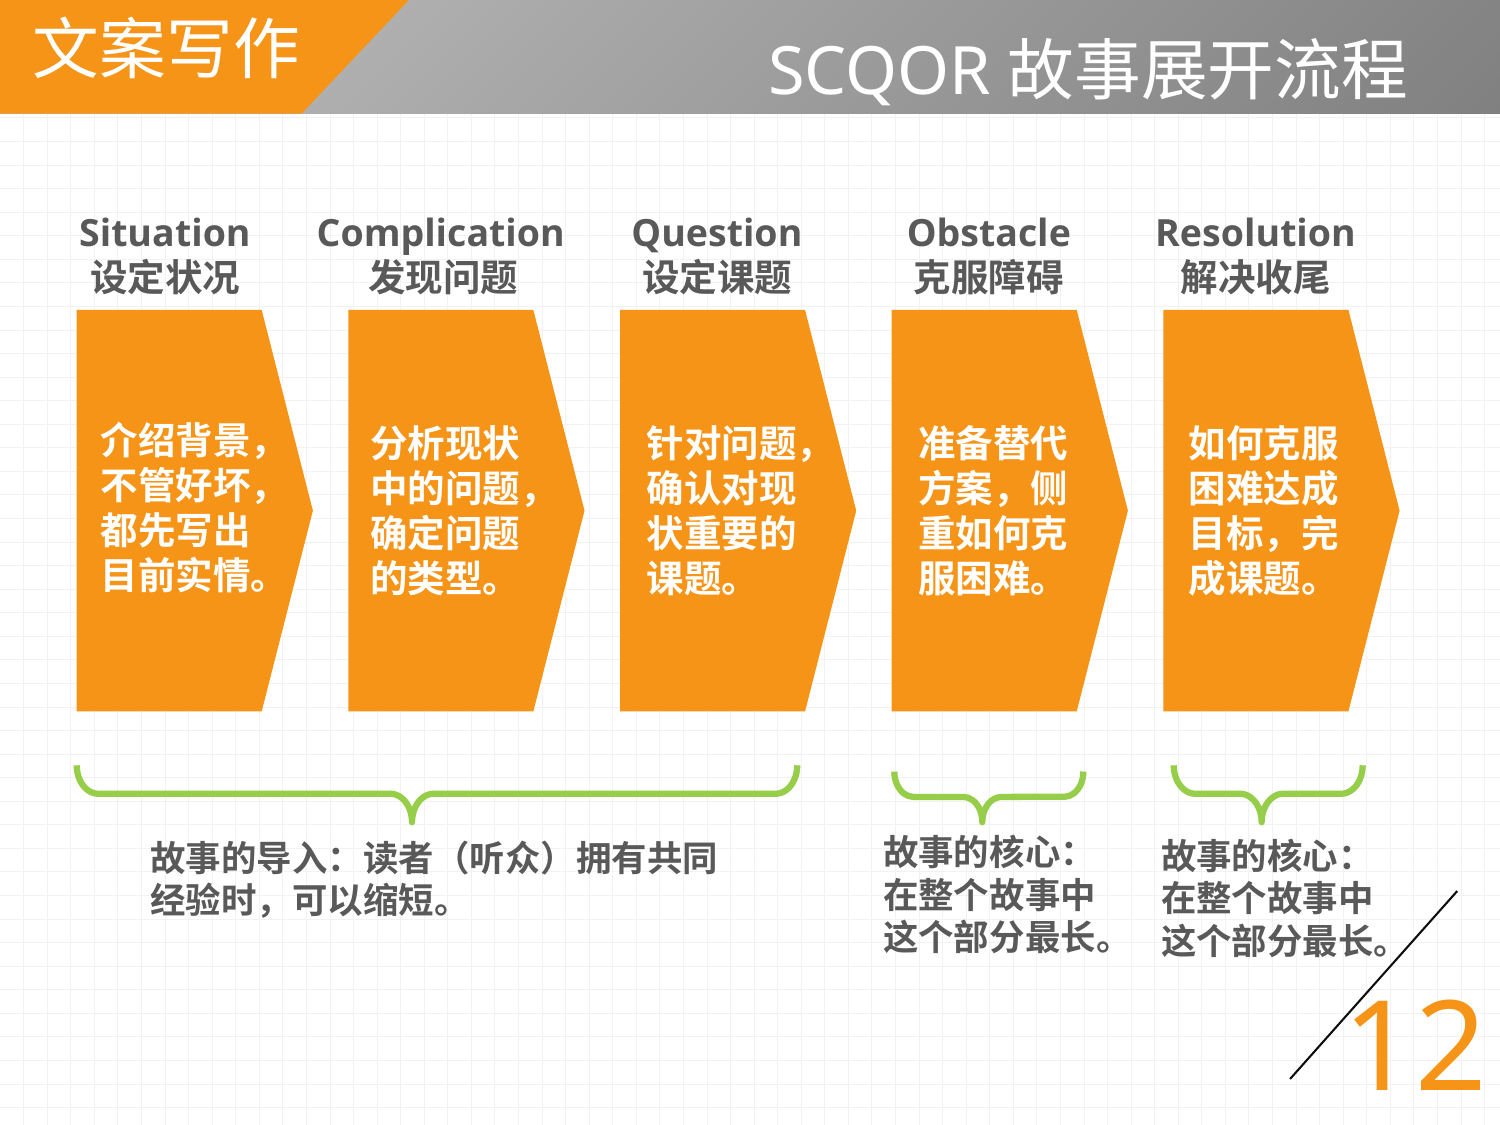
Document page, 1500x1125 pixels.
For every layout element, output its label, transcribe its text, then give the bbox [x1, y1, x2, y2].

text_box Question 设定课题 [609, 201, 825, 307]
text_box 文案写作 [18, 0, 384, 95]
text_box [1172, 765, 1364, 823]
text_box [617, 307, 859, 714]
text_box 针对问题，确认对现状重要的课题。 [631, 412, 817, 608]
text_box 分析现状中的问题，确定问题的类型。 [355, 412, 541, 608]
text_box 故事的核心：在整个故事中这个部分最长。 [1146, 826, 1400, 969]
text_box Resolution 解决收尾 [1137, 201, 1374, 307]
title SCQOR故事展开流程 [371, 21, 1424, 114]
text_box 如何克服困难达成目标，完成课题。 [1173, 412, 1374, 608]
text_box 故事的导入：读者（听众）拥有共同经验时，可以缩短。 [135, 828, 739, 929]
text_box 介绍背景，不管好坏，都先写出目前实情。 [85, 409, 271, 605]
text_box [346, 307, 587, 714]
text_box Obstacle 克服障碍 [881, 201, 1097, 307]
text_box [1161, 307, 1402, 714]
text_box 准备替代方案，侧重如何克服困难。 [903, 412, 1091, 607]
text_box 12 [1328, 958, 1500, 1124]
text_box Situation 设定状况 [57, 201, 273, 307]
text_box [74, 307, 315, 714]
text_box [75, 765, 799, 823]
text_box [889, 307, 1130, 714]
text_box [893, 771, 1085, 822]
text_box Complication 发现问题 [301, 201, 585, 307]
text_box 故事的核心：在整个故事中这个部分最长。 [868, 822, 1138, 966]
